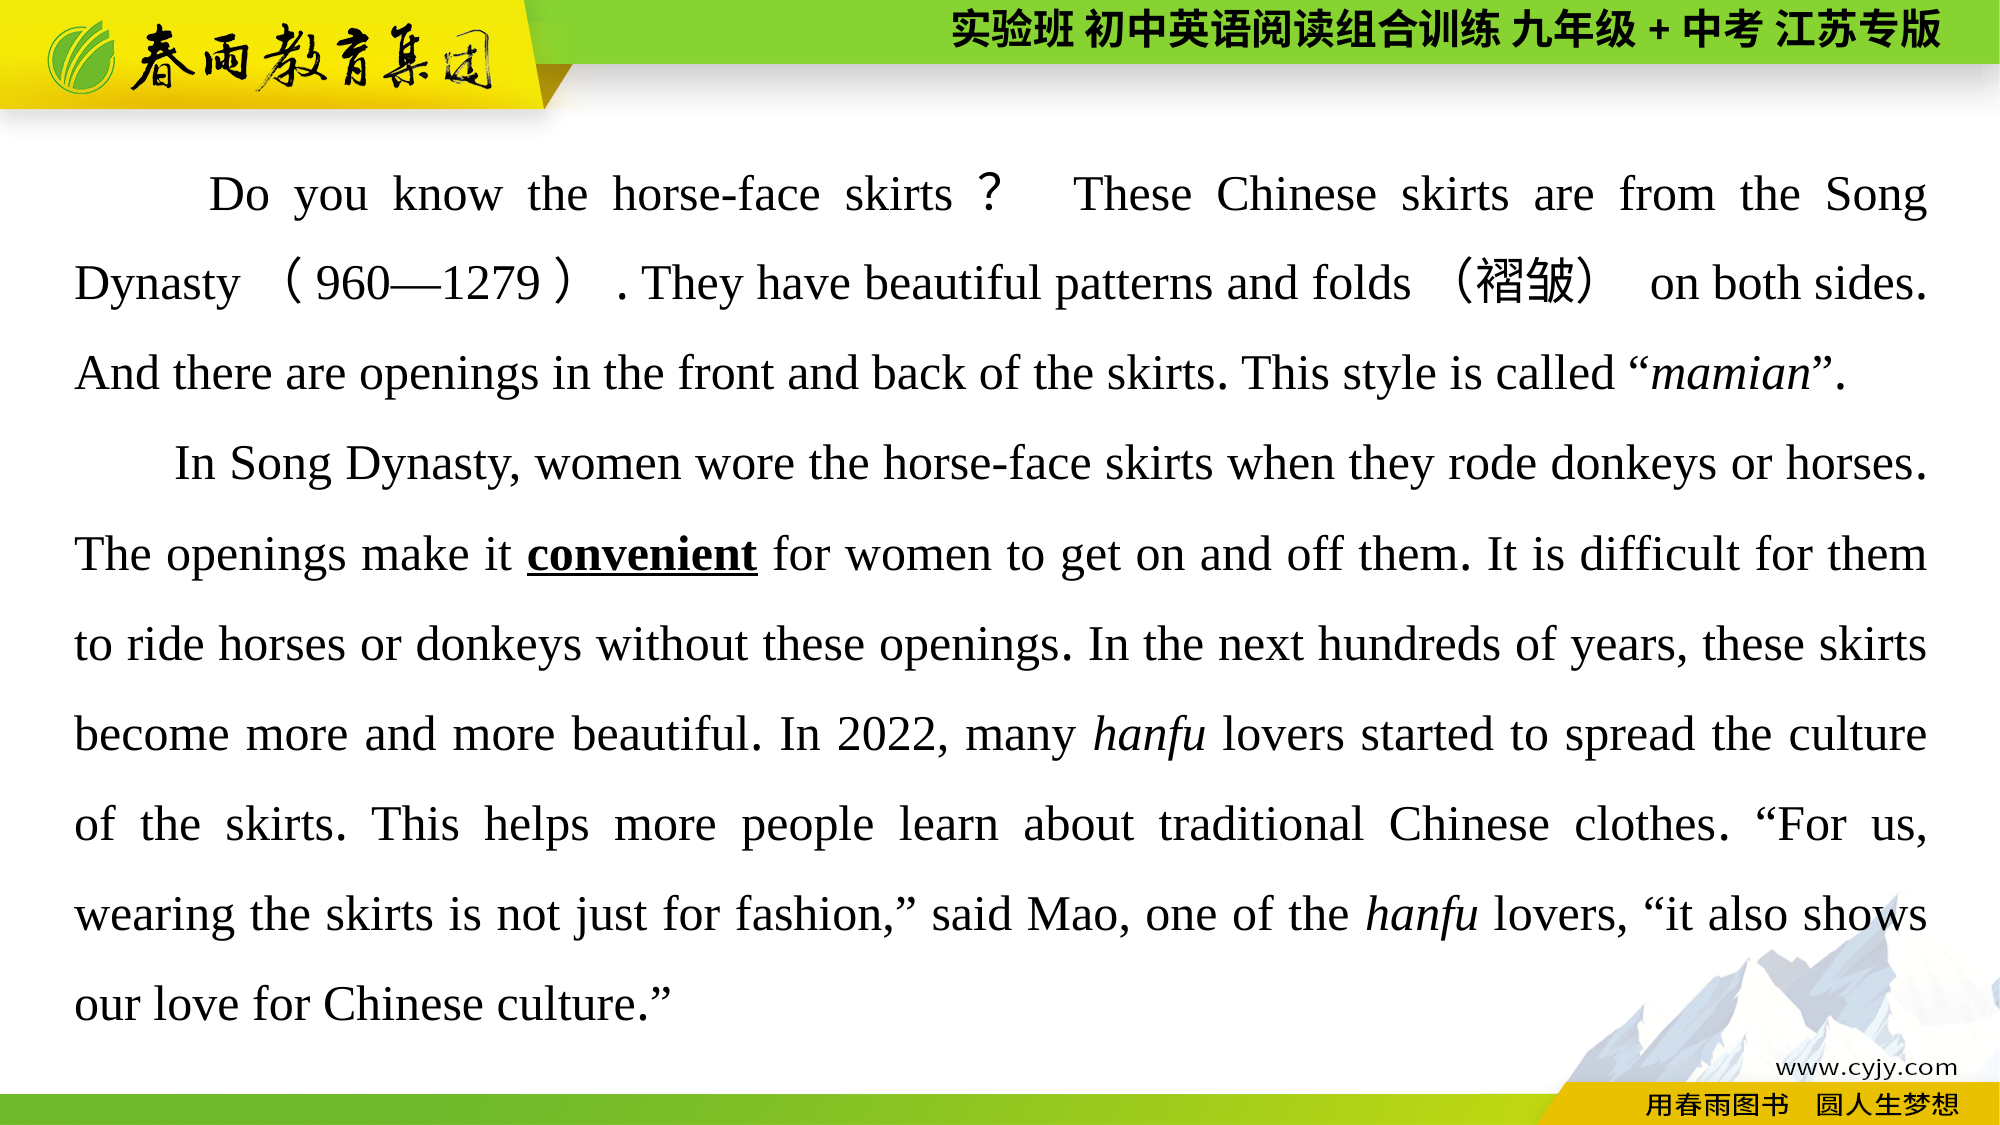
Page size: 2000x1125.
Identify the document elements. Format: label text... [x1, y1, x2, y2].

list Do you know the horse-face skirts？ These Chinese skirts are from the Song Dynasty（960—1279）. They have beautiful patterns and folds（褶皱） on both sides. And there are openings in the front and back of the skirts. This style is called “mamian”. In Song Dynasty, women wore the horse-face skirts when they rode donkeys or horses. The openings make it convenient for women to get on and off them. It is difficult for them to ride horses or donkeys without these openings. In the next hundreds of years, these skirts become more and more beautiful. In 2022, many hanfu lovers started to spread the culture of the skirts. This helps more people learn about traditional Chinese clothes. “For us, wearing the skirts is not just for fashion,” said Mao, one of the hanfu lovers, “it also shows our love for Chinese culture.” [59, 122, 1944, 1035]
picture [0, 0, 2000, 1125]
